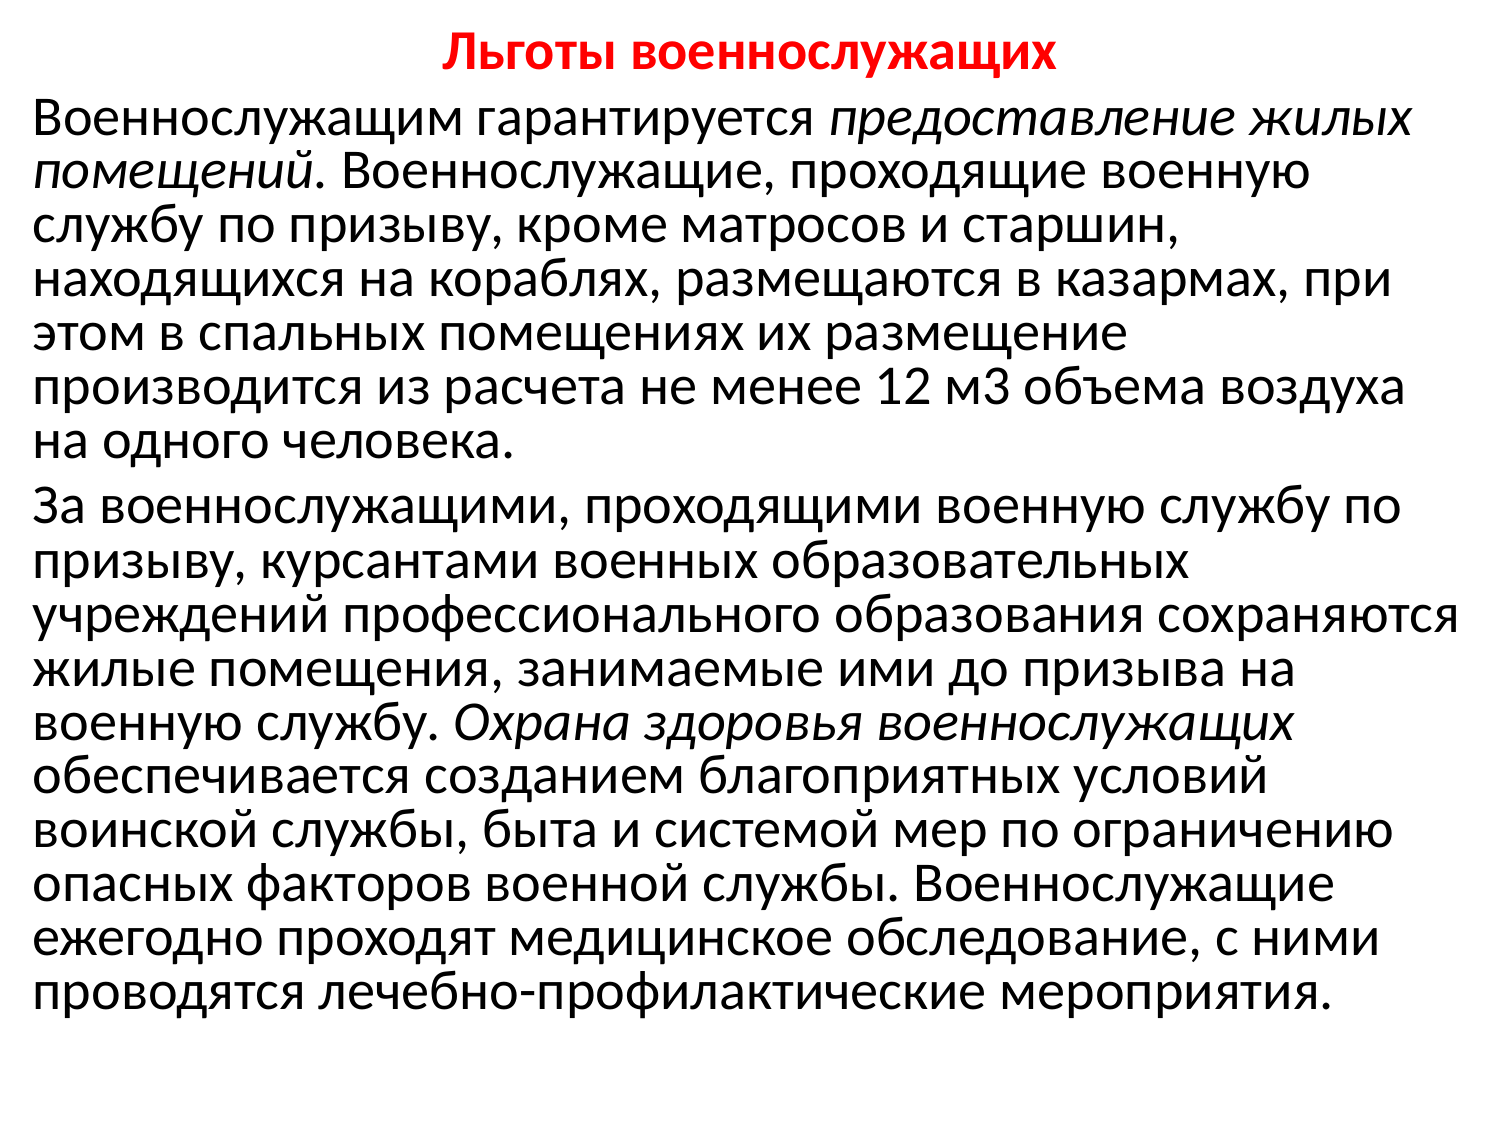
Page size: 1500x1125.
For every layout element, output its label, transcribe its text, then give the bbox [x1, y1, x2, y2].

list Льготы военнослужащих Военнослужащим гарантируется предоставление жилых помещений. Военнослужащие, проходящие военную службу по призыву, кроме матросов и старшин, находящихся на кораблях, размещаются в казармах, при этом в спальных помещениях их размещение производится из расчета не менее 12 м3 объема воздуха на одного человека. За военнослужащими, проходящими военную службу по призыву, курсантами военных образовательных учреждений профессионального образования сохраняются жилые помещения, занимаемые ими до призыва на военную службу. Охрана здоровья военнослужащих обеспечивается созданием благоприятных условий воинской службы, быта и системой мер по ограничению опасных факторов военной службы. Военнослужащие ежегодно проходят медицинское обследование, с ними проводятся лечебно-профилактические мероприятия. [17, 19, 1483, 1106]
